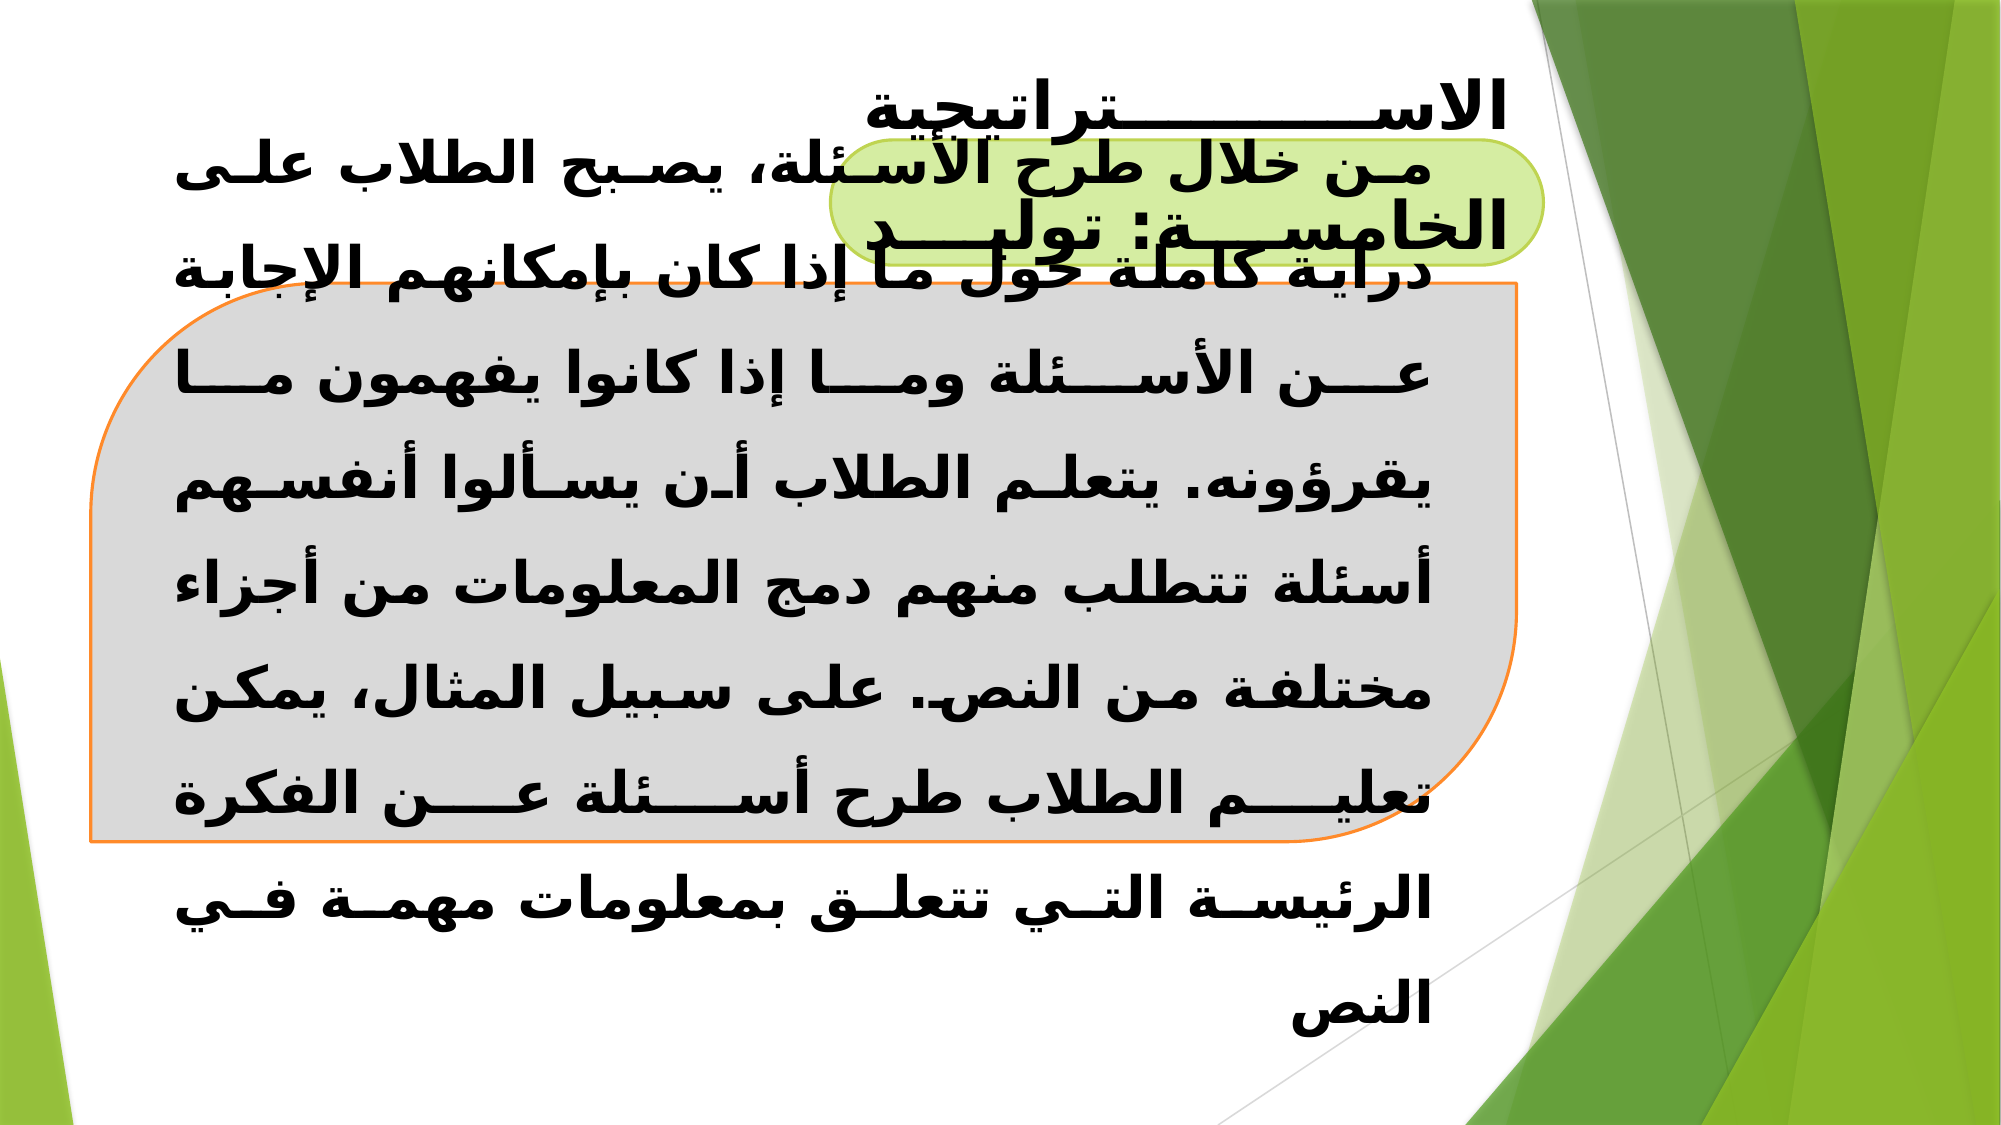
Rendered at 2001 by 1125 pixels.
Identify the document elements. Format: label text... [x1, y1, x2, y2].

text_box من خلال طرح الأسئلة، يصبح الطلاب على دراية كاملة حول ما إذا كان بإمكانهم الإجابة عن الأسئلة وما إذا كانوا يفهمون ما يقرؤونه. يتعلم الطلاب أن يسألوا أنفسهم أسئلة تتطلب منهم دمج المعلومات من أجزاء مختلفة من النص. على سبيل المثال، يمكن تعليم الطلاب طرح أسئلة عن الفكرة الرئيسة التي تتعلق بمعلومات مهمة في النص [89, 281, 1519, 844]
text_box الاستراتيجية الخامسة: توليد الأسئلة [828, 138, 1546, 267]
